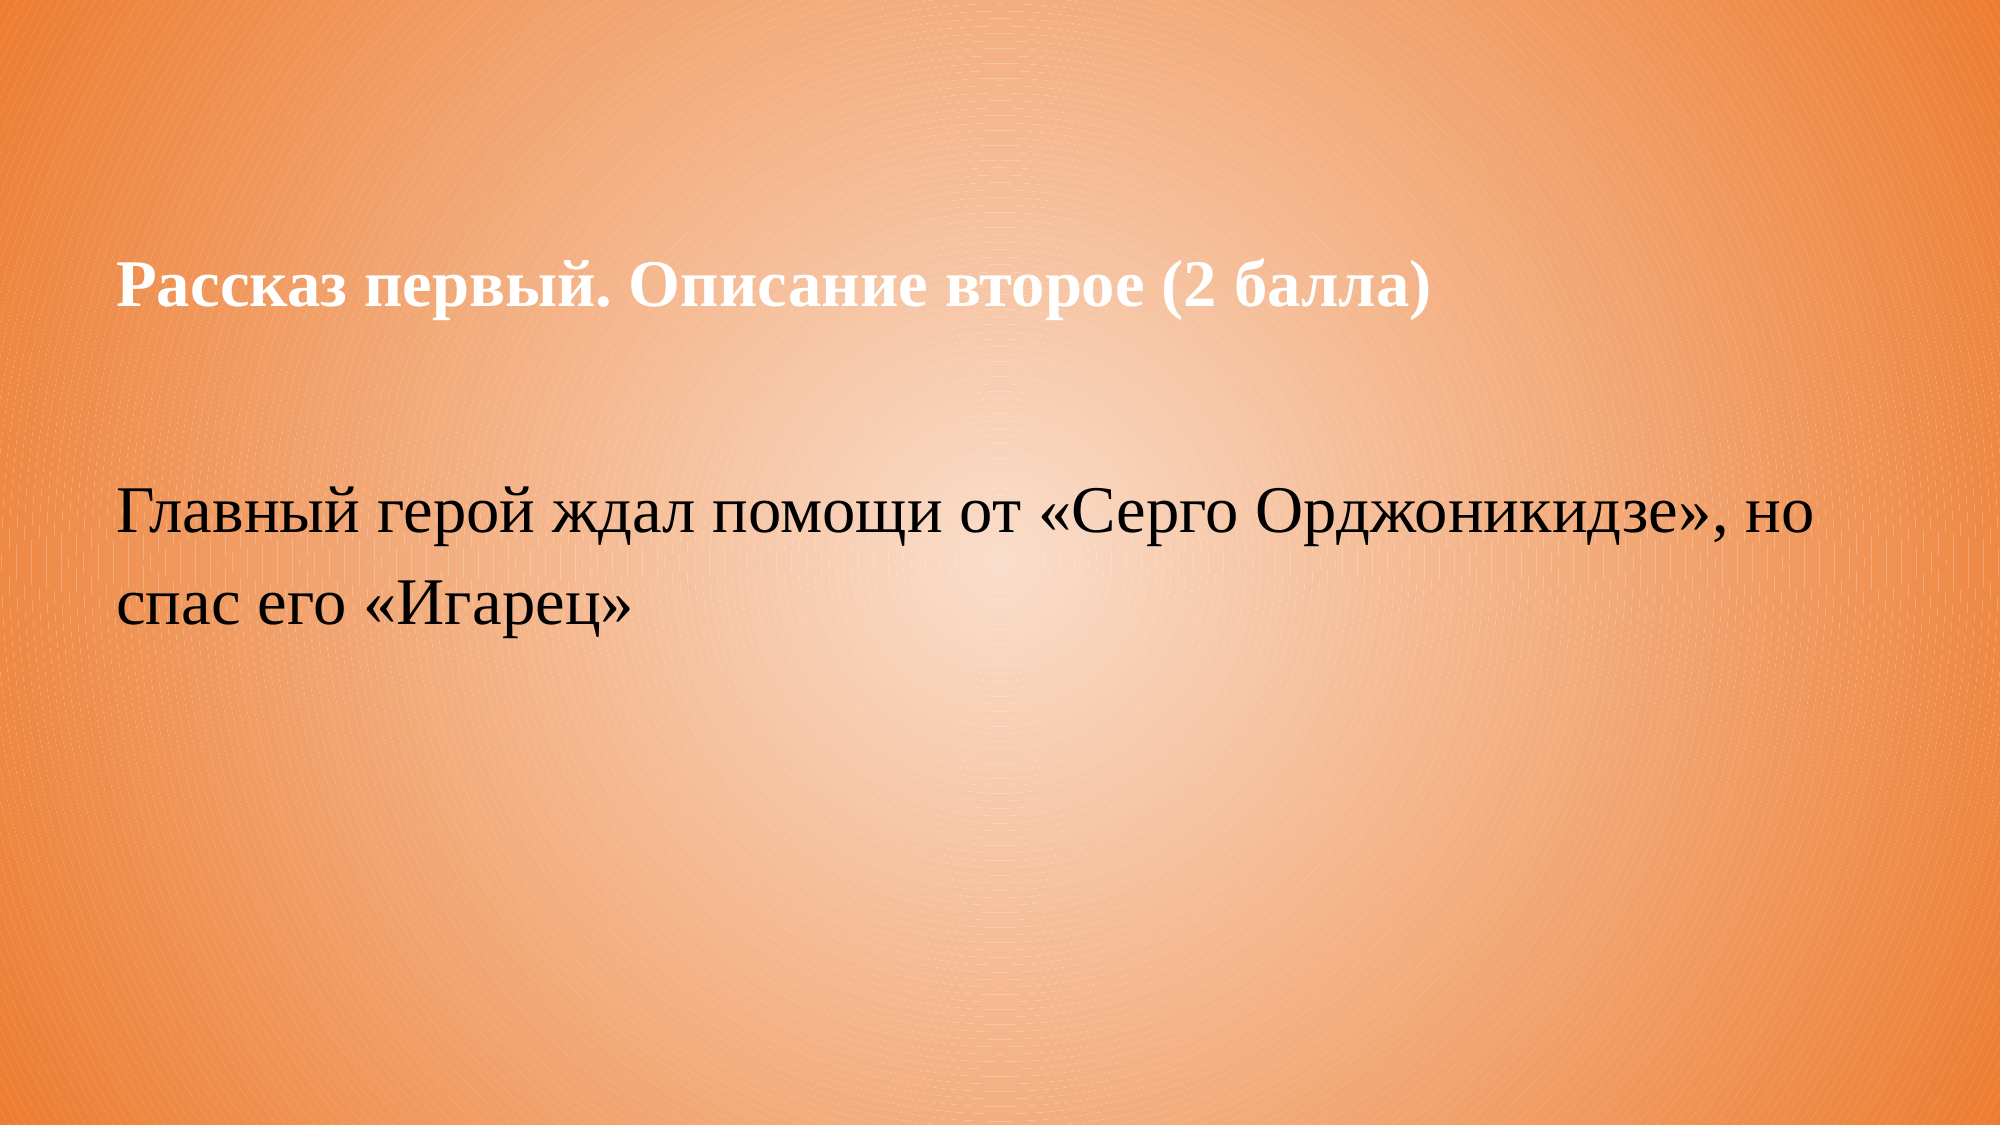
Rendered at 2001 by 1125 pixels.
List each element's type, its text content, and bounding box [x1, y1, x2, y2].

text_box Рассказ первый. Описание второе (2 балла) Главный герой ждал помощи от «Серго Орджоникидзе», но спас его «Игарец» [101, 220, 1850, 645]
